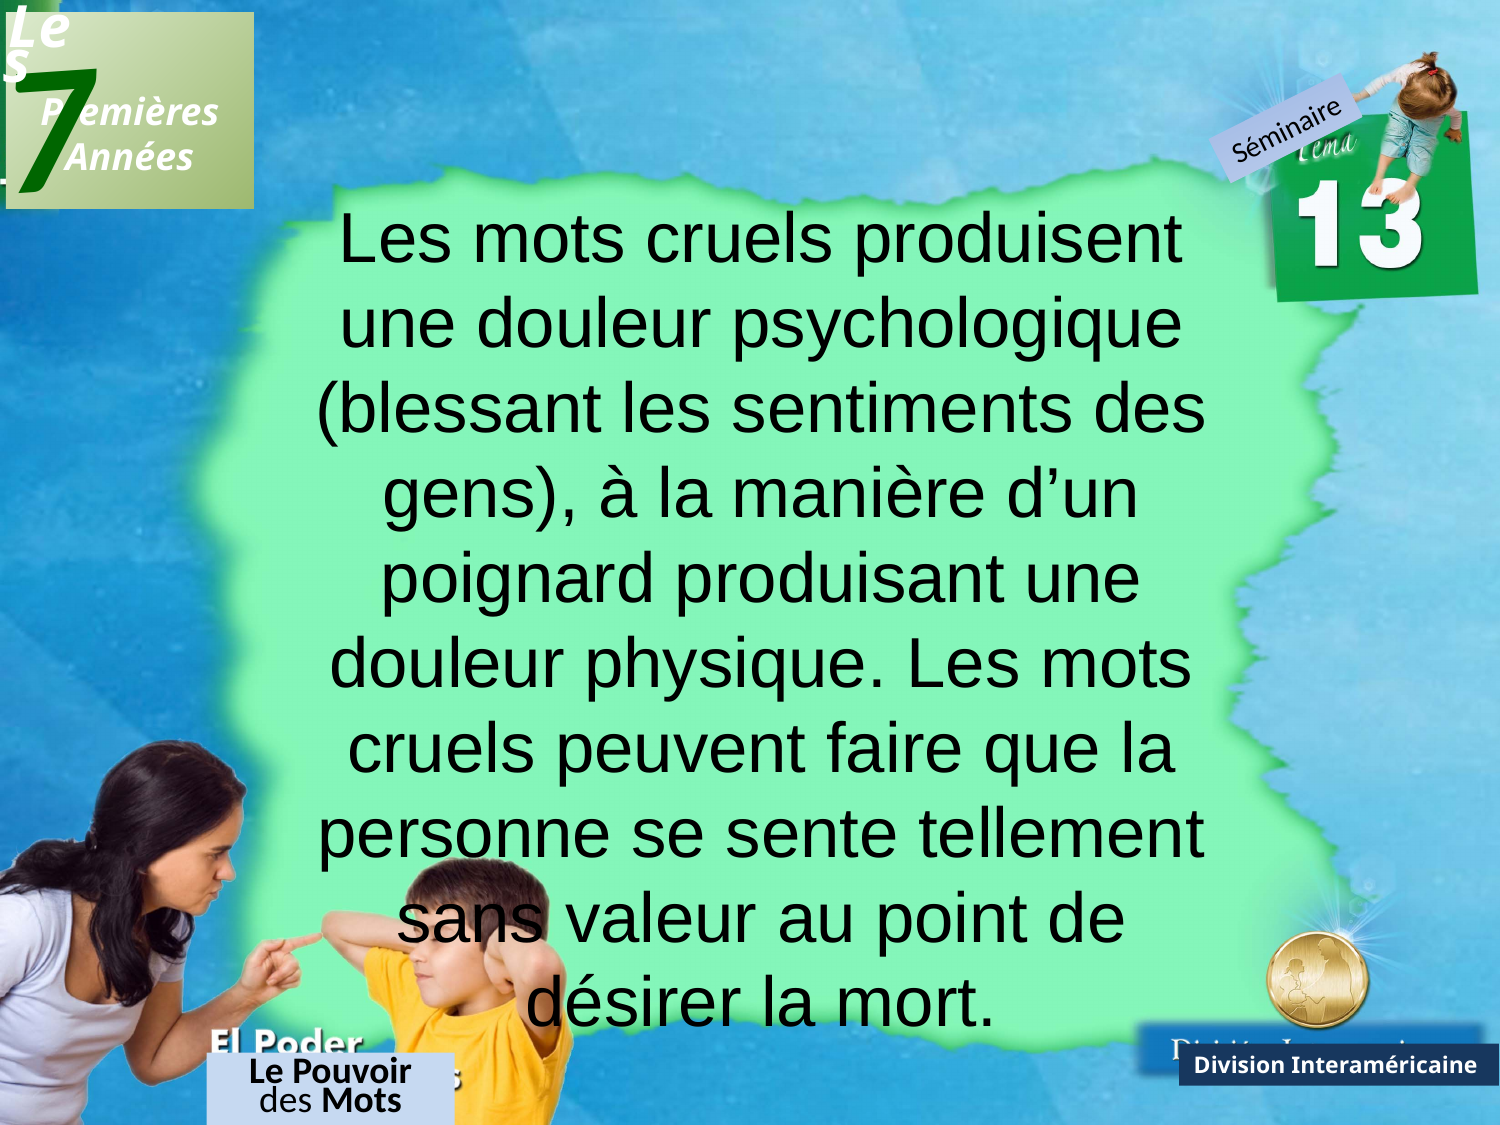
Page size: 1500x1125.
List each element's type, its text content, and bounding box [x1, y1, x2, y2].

text_box Les mots cruels produisent une douleur psychologique (blessant les sentiments des gens), à la manière d’un poignard produisant une douleur physique. Les mots cruels peuvent faire que la personne se sente tellement sans valeur au point de désirer la mort. [265, 184, 1258, 1049]
text_box Séminaire [1208, 72, 1363, 184]
picture [0, 0, 1500, 1125]
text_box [0, 0, 255, 239]
text_box Division Interaméricaine [1179, 1043, 1499, 1086]
text_box Le Pouvoir des Mots [206, 1052, 455, 1125]
